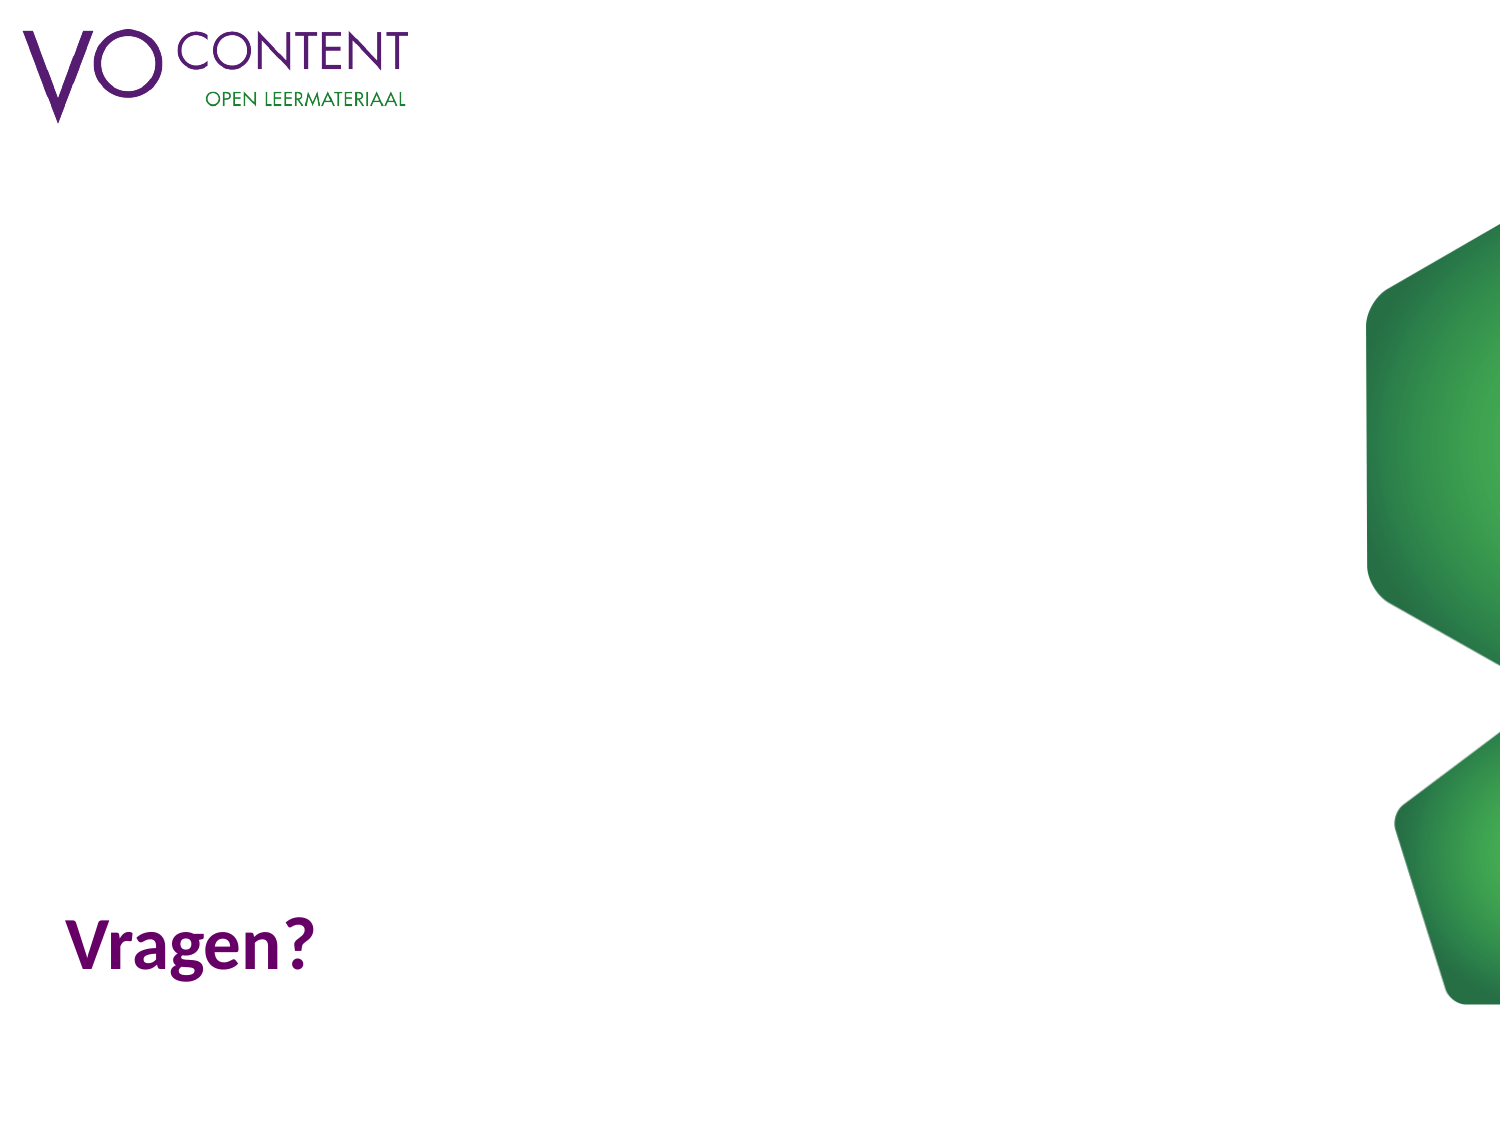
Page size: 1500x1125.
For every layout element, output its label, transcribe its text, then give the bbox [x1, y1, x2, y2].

title Vragen? [50, 846, 1400, 1034]
picture [1366, 222, 1500, 1005]
picture [22, 29, 408, 124]
